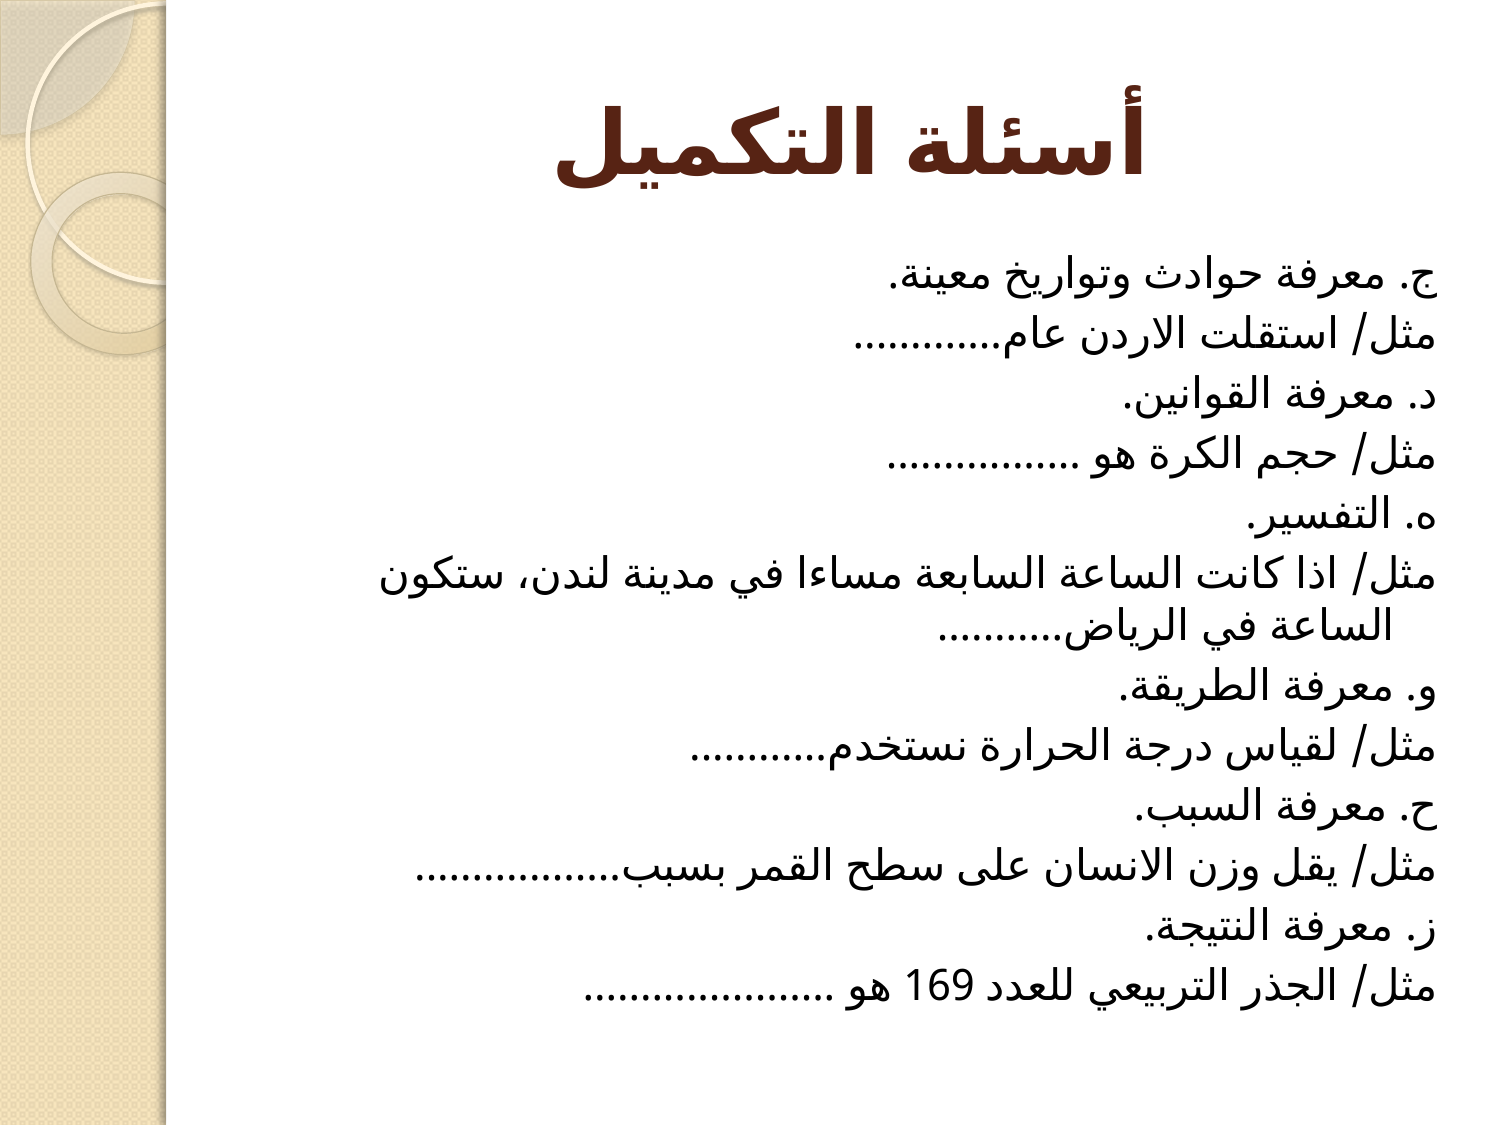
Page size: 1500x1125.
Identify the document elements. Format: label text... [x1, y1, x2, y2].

list ج. معرفة حوادث وتواريخ معينة. مثل/ استقلت الاردن عام............. د. معرفة القوانين. مثل/ حجم الكرة هو ................. ه. التفسير. مثل/ اذا كانت الساعة السابعة مساءا في مدينة لندن، ستكون الساعة في الرياض........... و. معرفة الطريقة. مثل/ لقياس درجة الحرارة نستخدم............ ح. معرفة السبب. مثل/ يقل وزن الانسان على سطح القمر بسبب.................. ز. معرفة النتيجة. مثل/ الجذر التربيعي للعدد 169 هو ...................... [235, 237, 1466, 1025]
title أسئلة التكميل [235, 45, 1466, 233]
